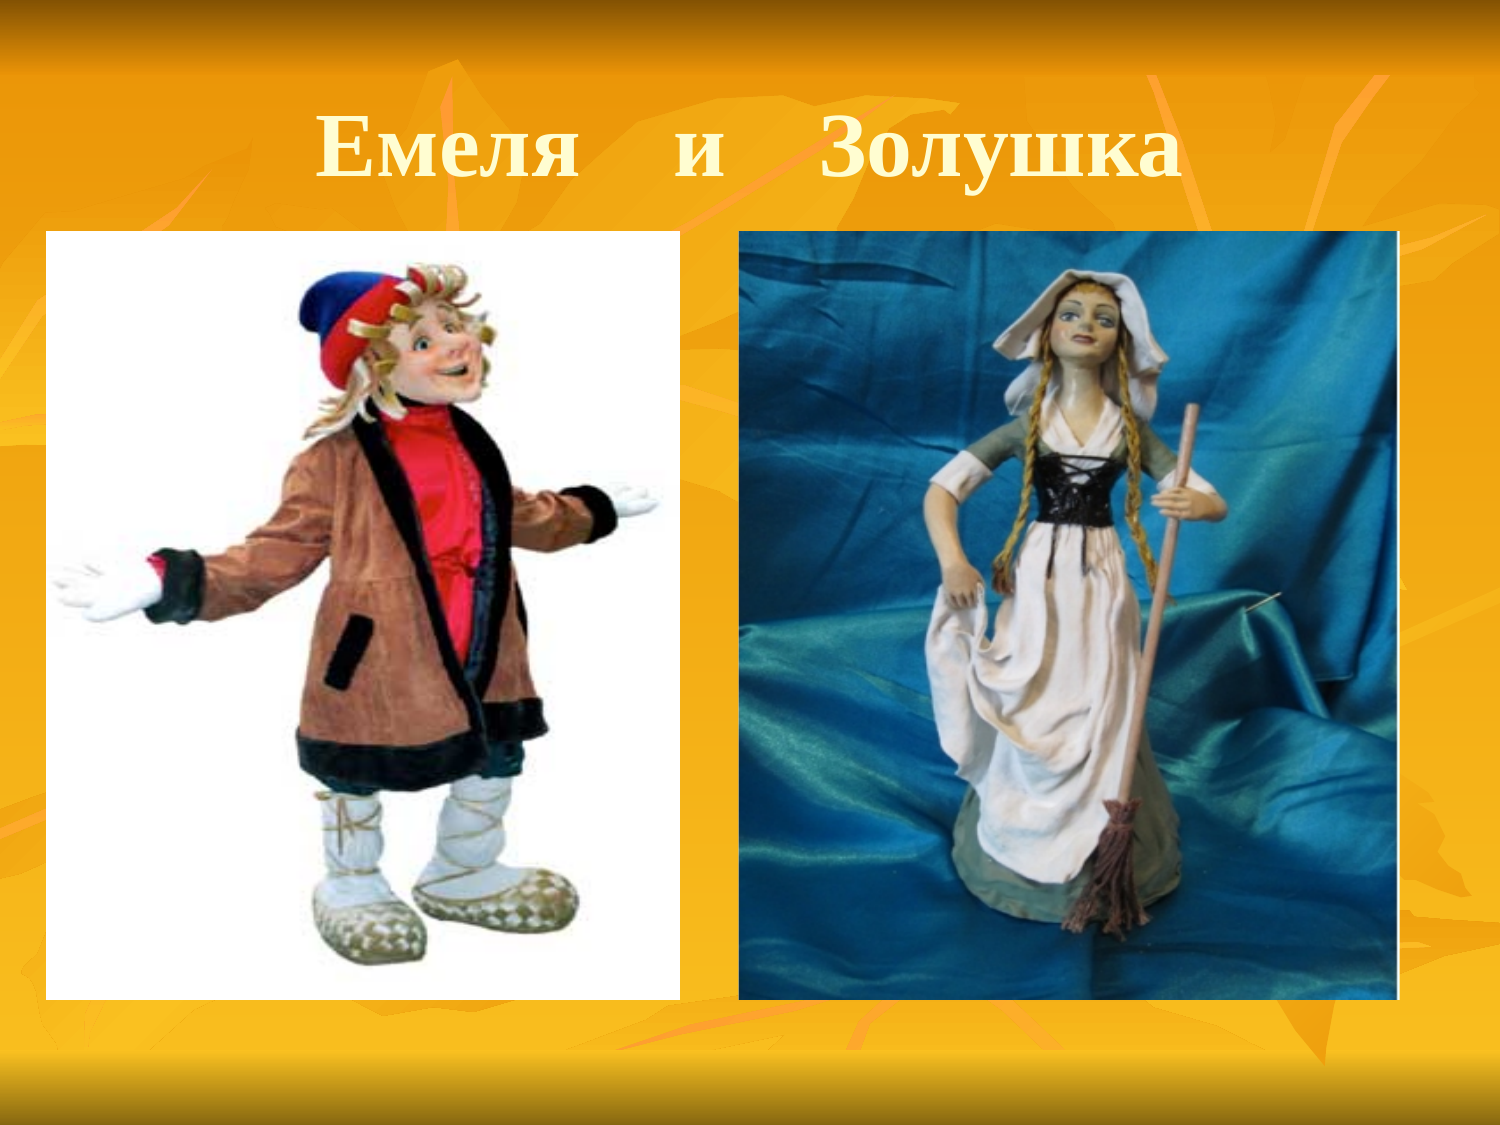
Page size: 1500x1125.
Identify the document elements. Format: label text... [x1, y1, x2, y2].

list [46, 231, 680, 1000]
picture [738, 231, 1400, 1000]
title Емеля и Золушка [74, 45, 1426, 234]
